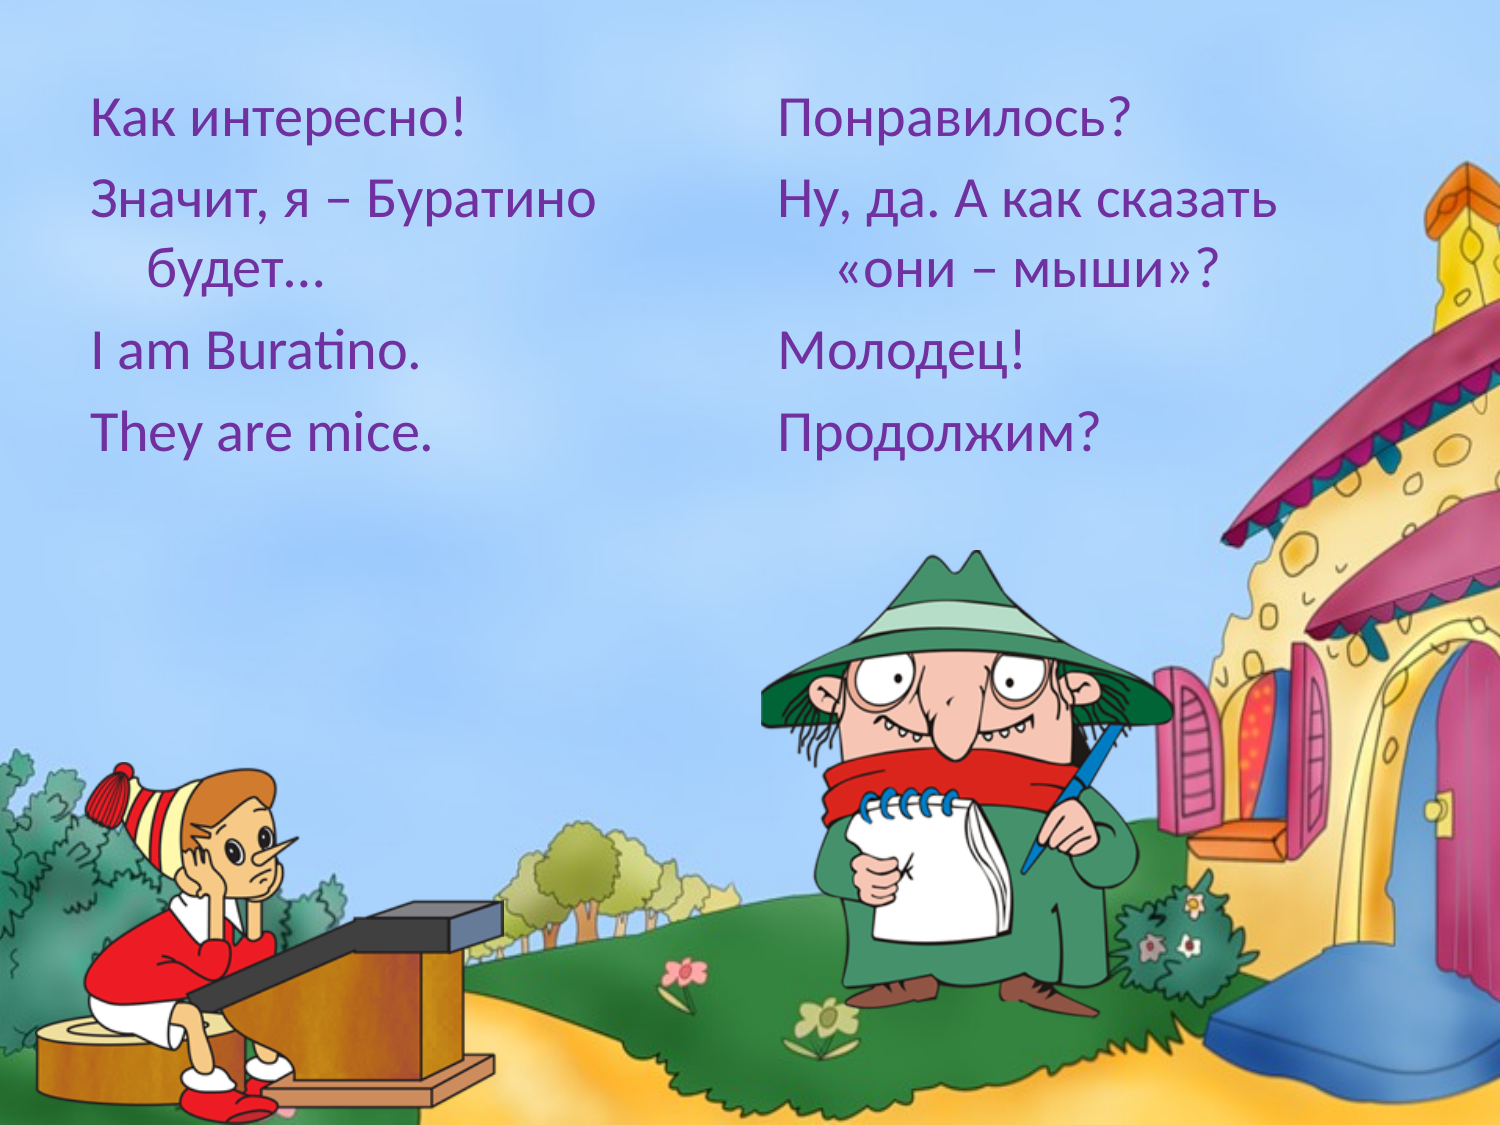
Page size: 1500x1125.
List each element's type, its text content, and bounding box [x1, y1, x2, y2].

list Как интересно! Значит, я – Буратино будет… I am Buratino. They are mice. [75, 70, 738, 1005]
picture [0, 0, 1500, 1125]
list Понравилось? Ну, да. А как сказать «они – мыши»? Молодец! Продолжим? [762, 70, 1425, 1005]
